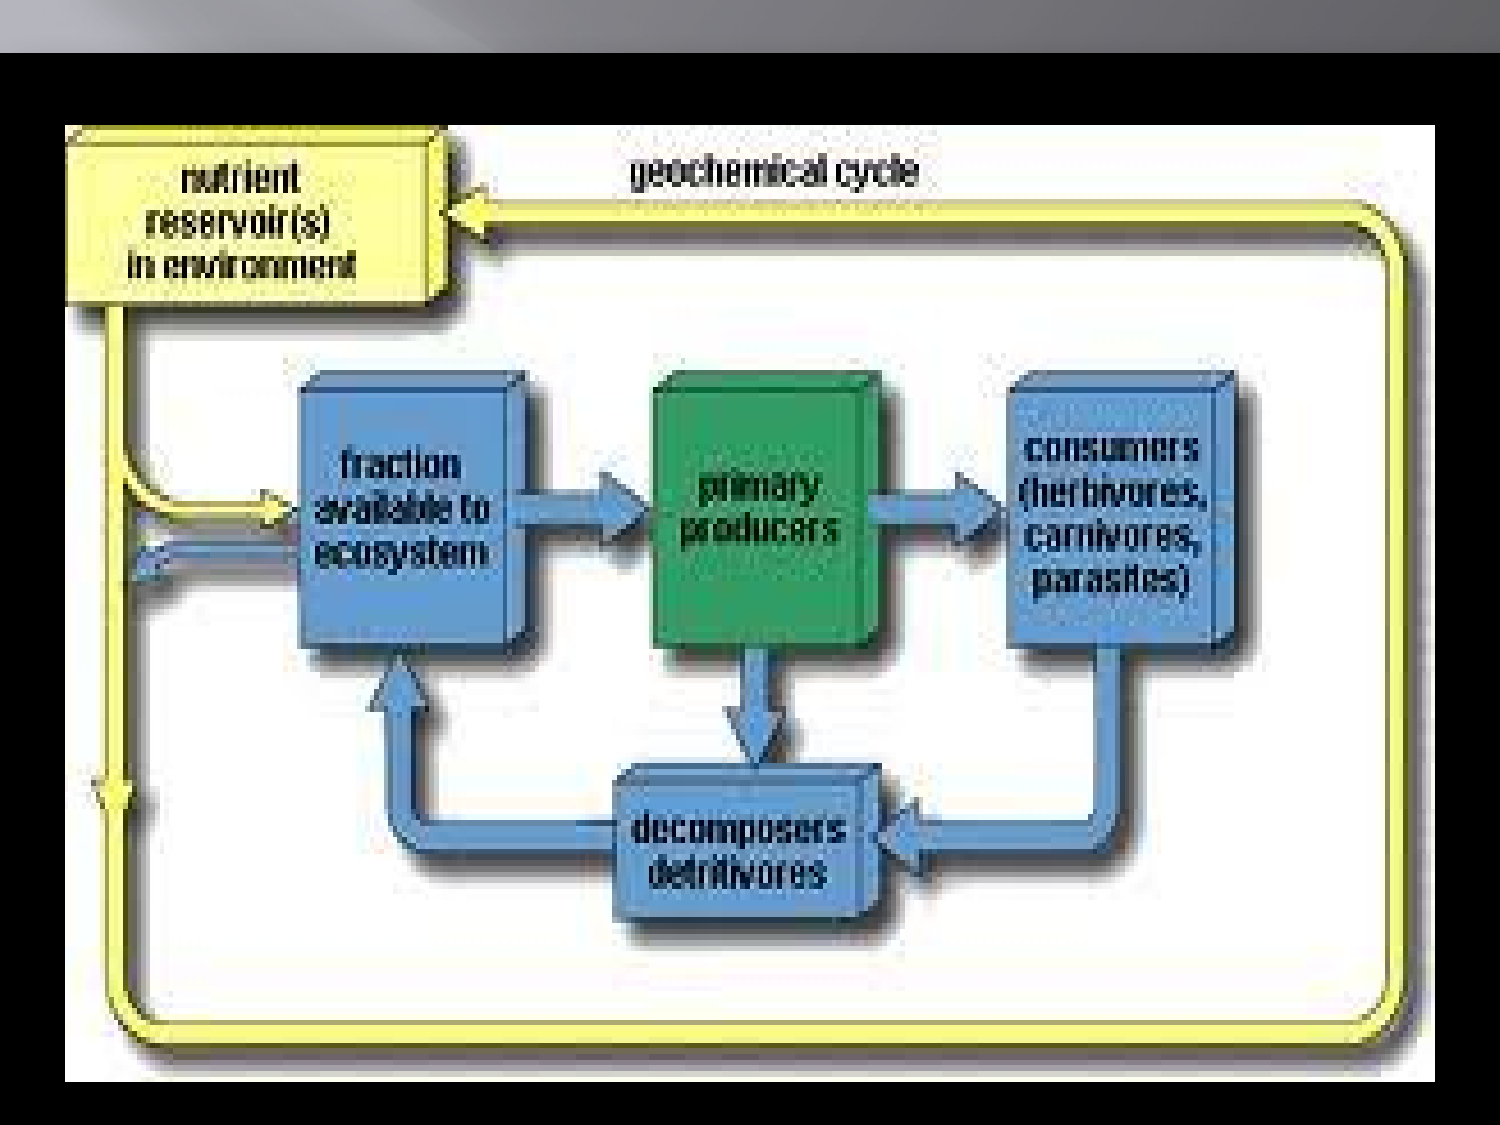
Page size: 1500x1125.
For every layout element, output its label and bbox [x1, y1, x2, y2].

list [64, 125, 1436, 1083]
